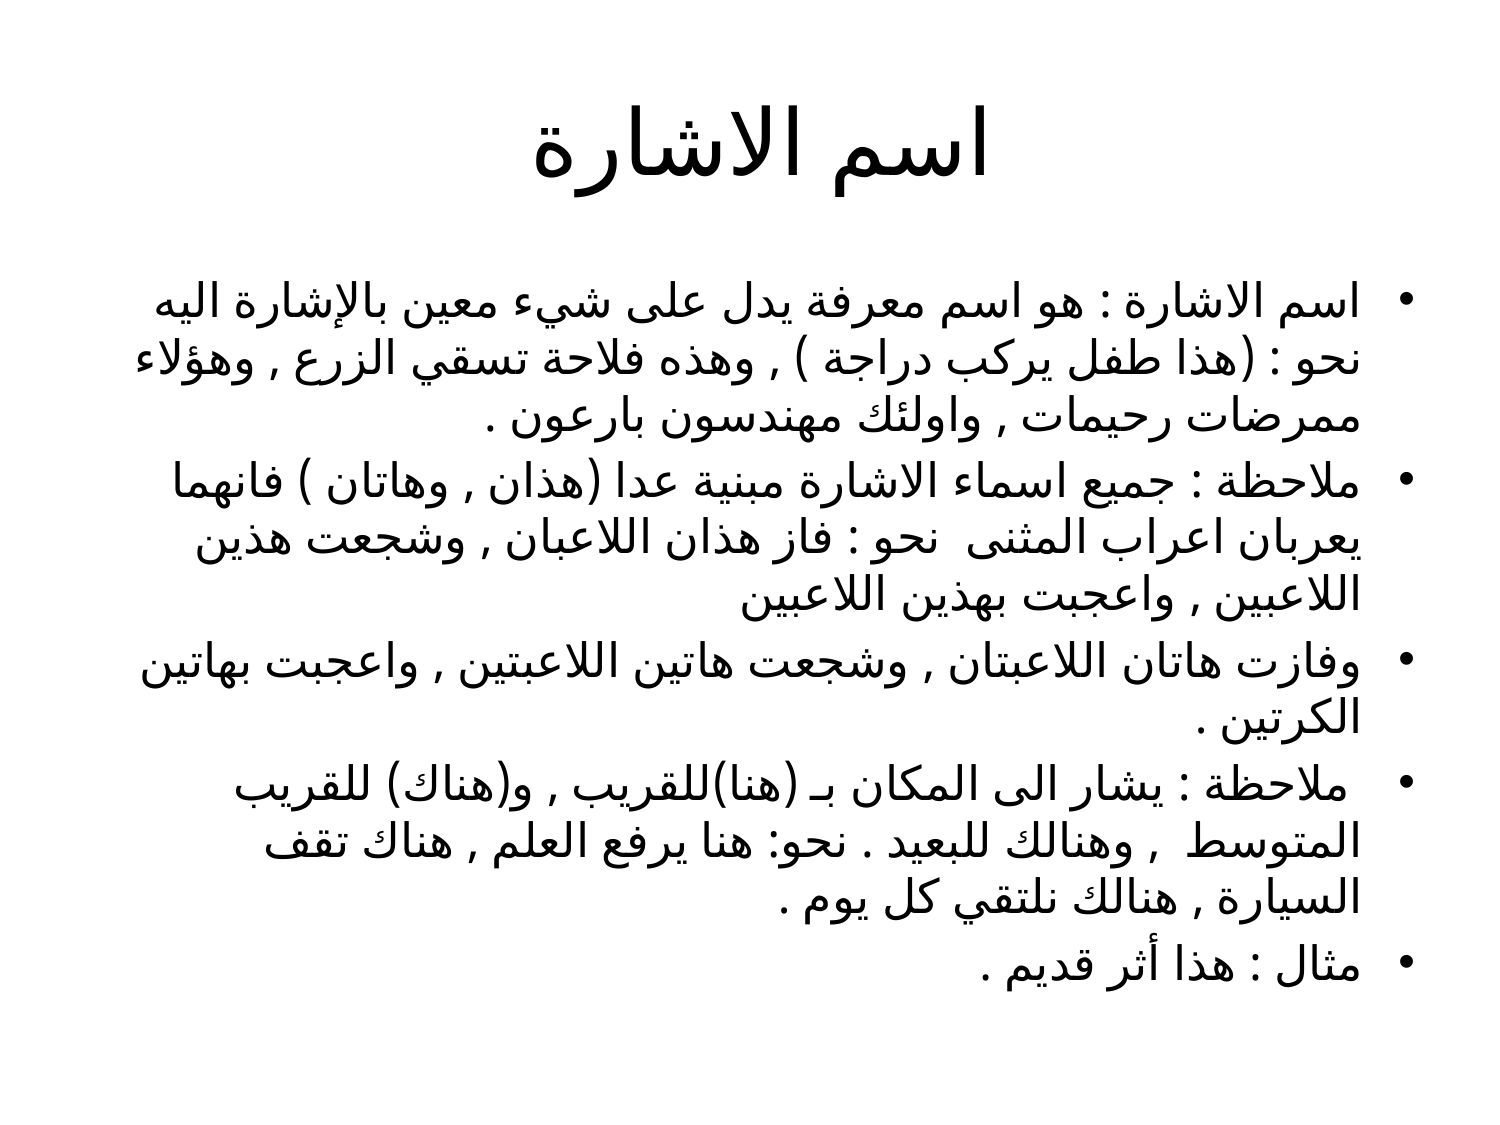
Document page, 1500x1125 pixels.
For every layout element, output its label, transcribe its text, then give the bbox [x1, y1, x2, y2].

list اسم الاشارة : هو اسم معرفة يدل على شيء معين بالإشارة اليه نحو : (هذا طفل يركب دراجة ) , وهذه فلاحة تسقي الزرع , وهؤلاء ممرضات رحيمات , واولئك مهندسون بارعون . ملاحظة : جميع اسماء الاشارة مبنية عدا (هذان , وهاتان ) فانهما يعربان اعراب المثنى نحو : فاز هذان اللاعبان , وشجعت هذين اللاعبين , واعجبت بهذين اللاعبين وفازت هاتان اللاعبتان , وشجعت هاتين اللاعبتين , واعجبت بهاتين الكرتين . ملاحظة : يشار الى المكان بـ (هنا)للقريب , و(هناك) للقريب المتوسط , وهنالك للبعيد . نحو: هنا يرفع العلم , هناك تقف السيارة , هنالك نلتقي كل يوم . مثال : هذا أثر قديم . [75, 262, 1425, 1005]
title اسم الاشارة [75, 45, 1425, 233]
